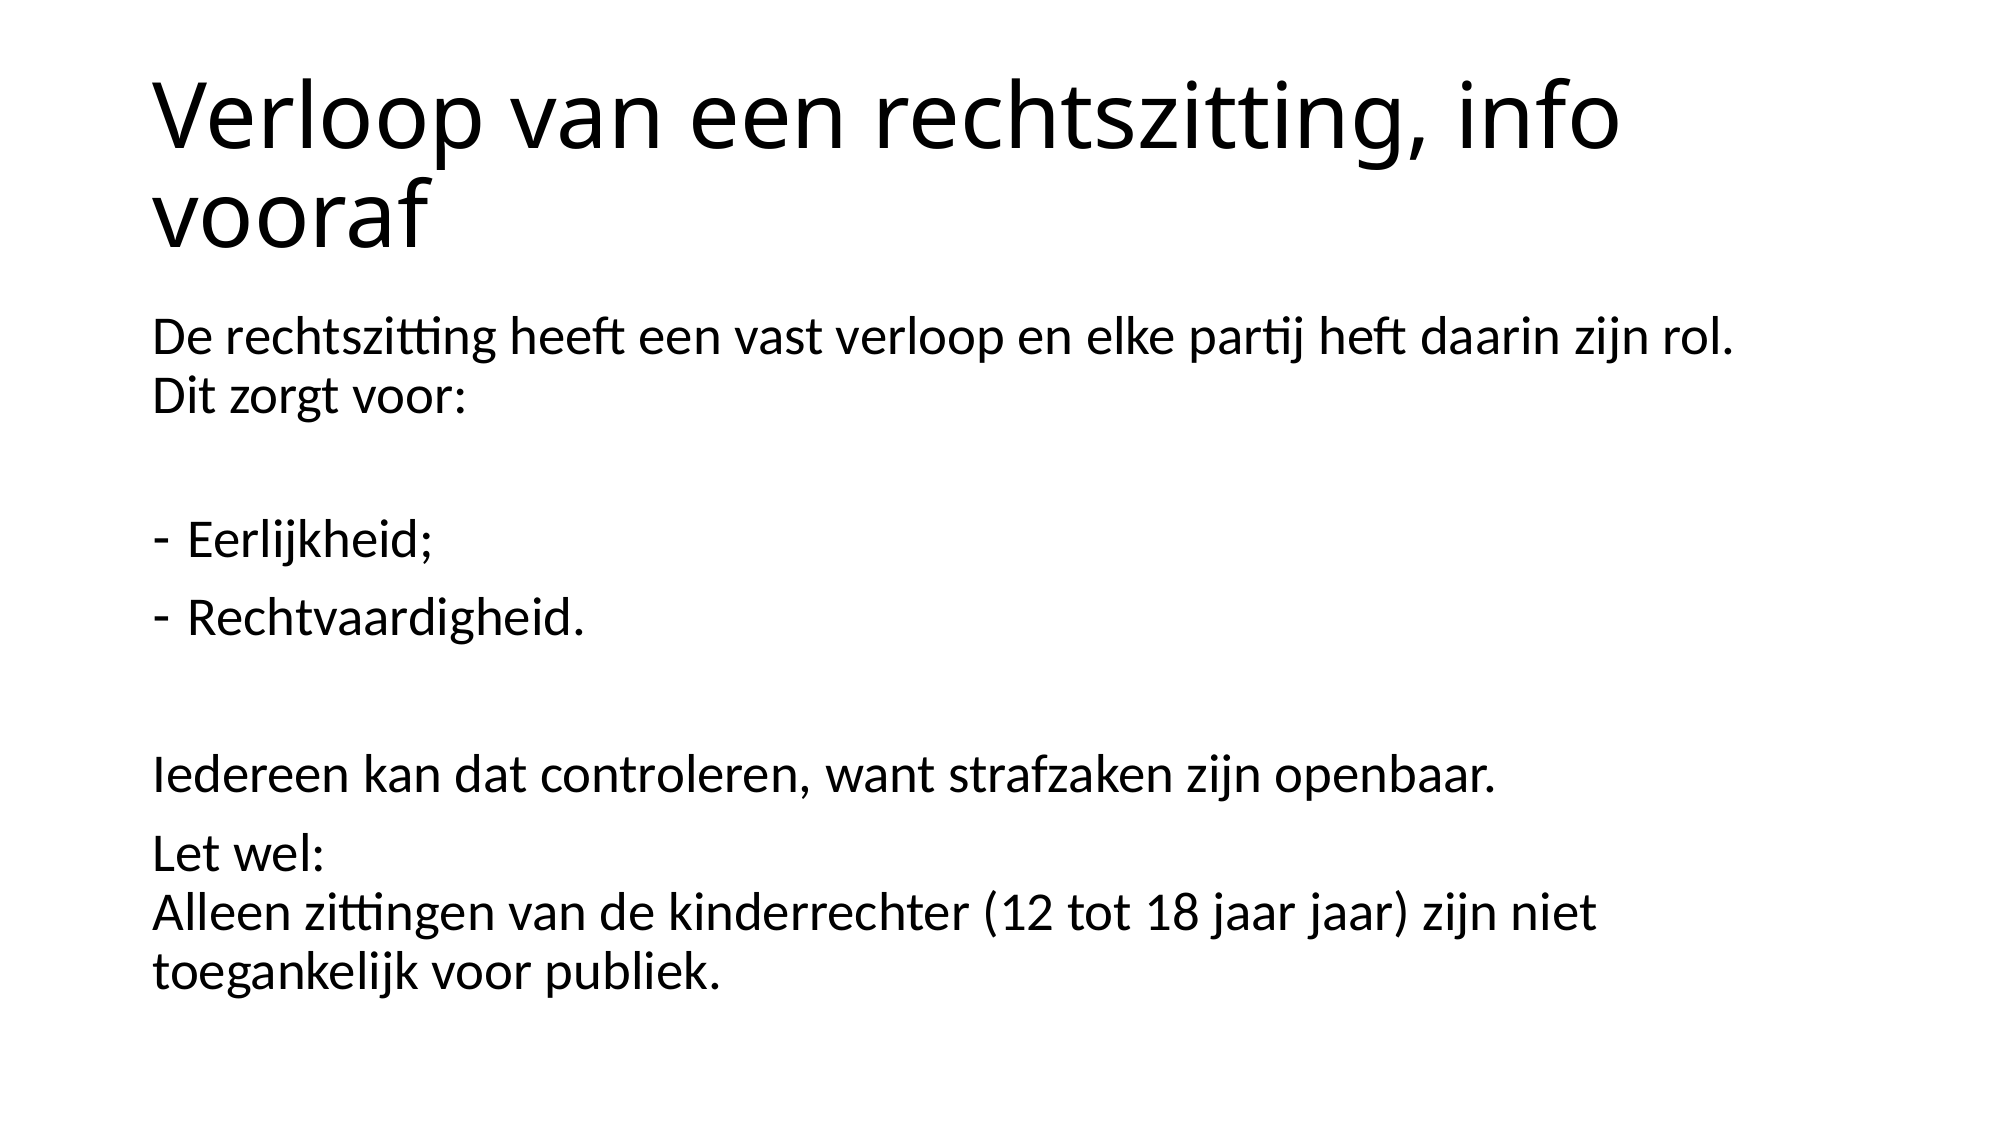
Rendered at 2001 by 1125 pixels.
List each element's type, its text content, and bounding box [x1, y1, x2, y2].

list De rechtszitting heeft een vast verloop en elke partij heft daarin zijn rol. Dit zorgt voor: Eerlijkheid; Rechtvaardigheid. Iedereen kan dat controleren, want strafzaken zijn openbaar. Let wel: Alleen zittingen van de kinderrechter (12 tot 18 jaar jaar) zijn niet toegankelijk voor publiek. [137, 299, 1863, 1014]
title Verloop van een rechtszitting, info vooraf [137, 59, 1863, 278]
